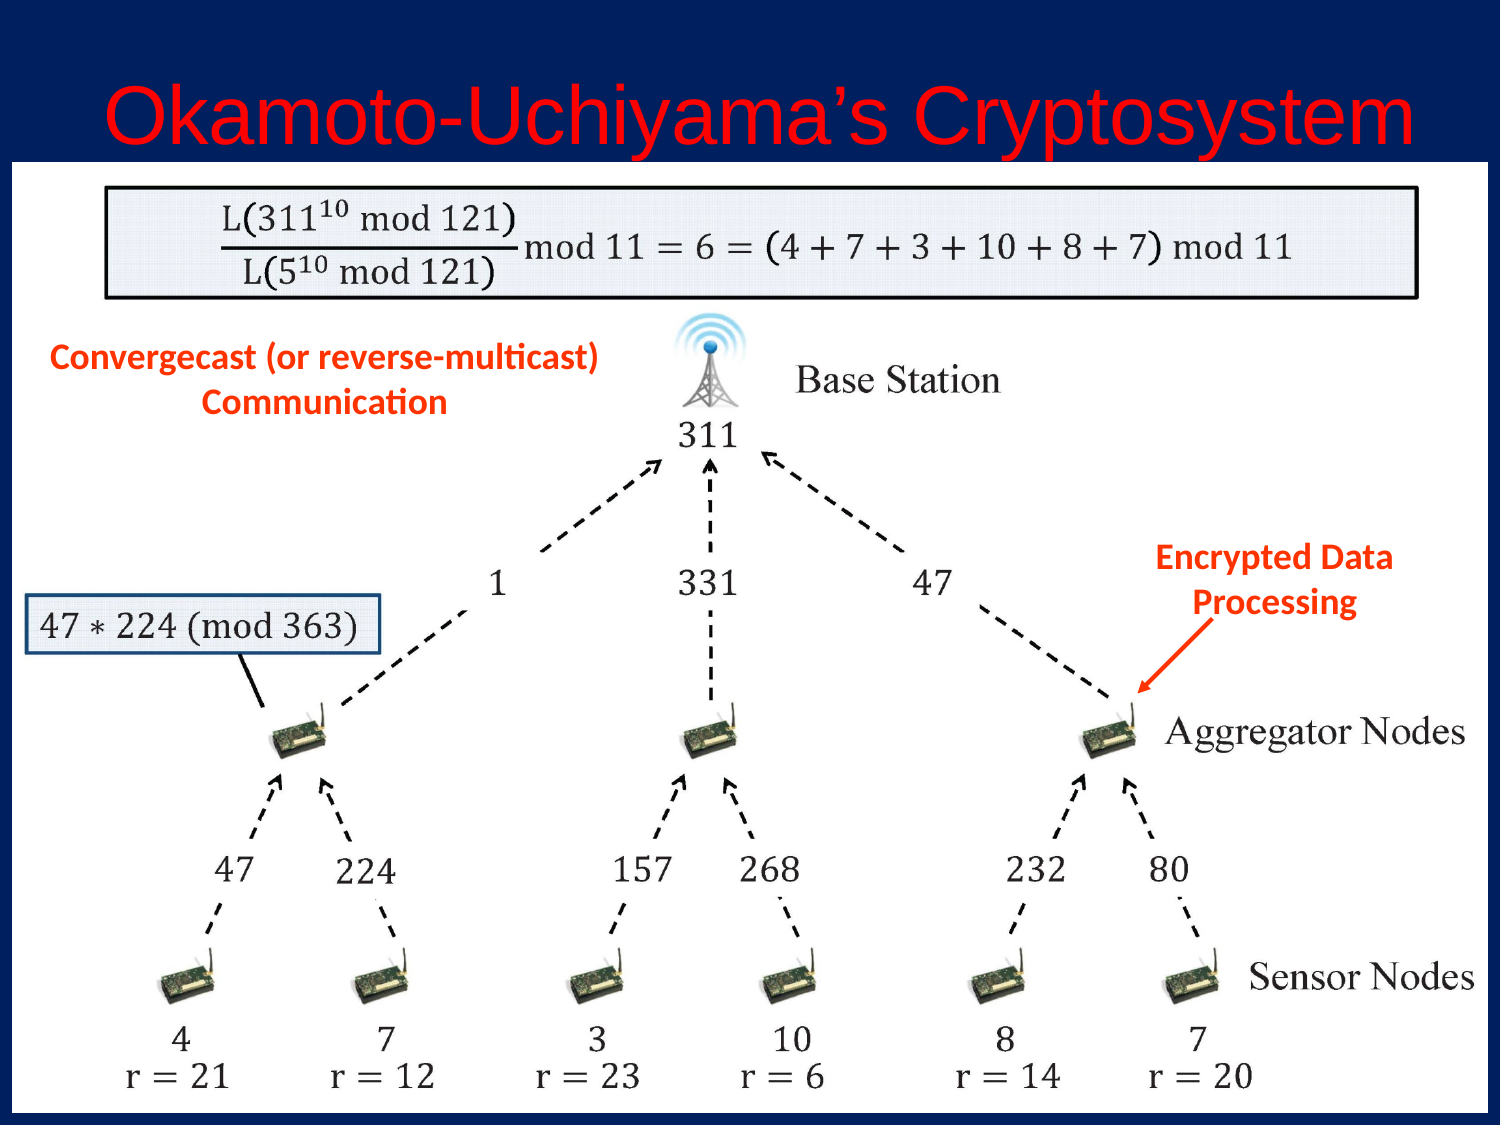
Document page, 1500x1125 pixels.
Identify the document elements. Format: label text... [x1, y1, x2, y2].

title Okamoto-Uchiyama’s Cryptosystem [44, 36, 1456, 160]
picture [12, 162, 1488, 1113]
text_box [1137, 618, 1213, 694]
